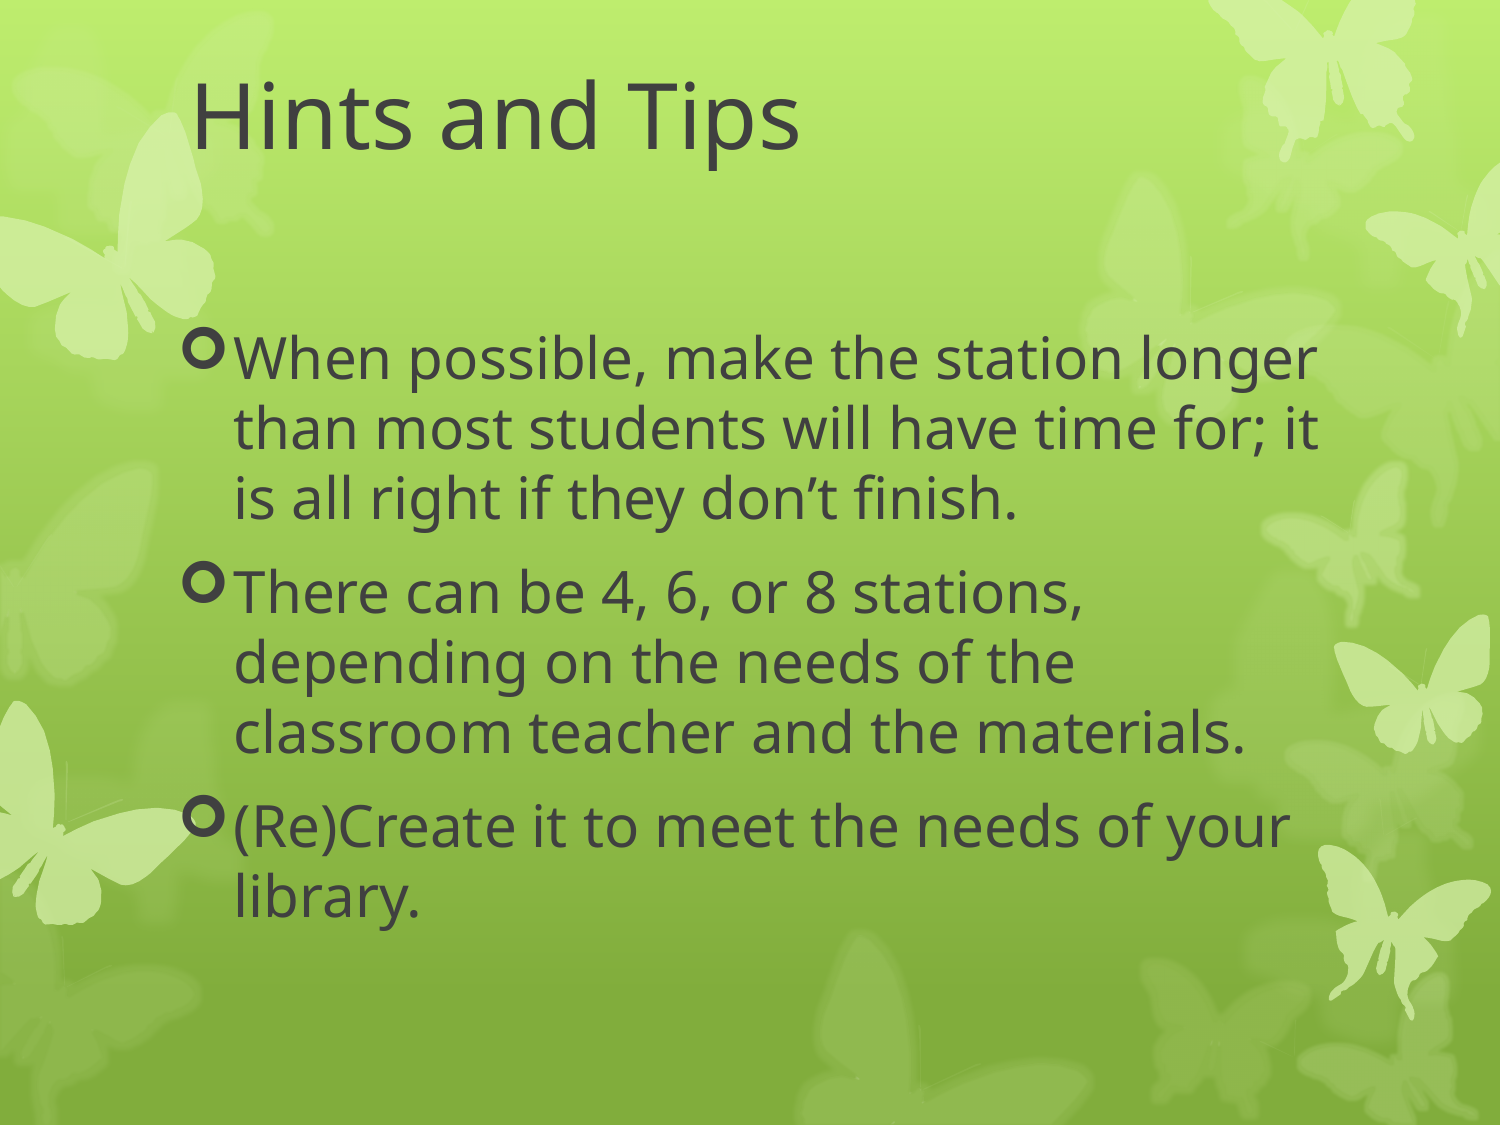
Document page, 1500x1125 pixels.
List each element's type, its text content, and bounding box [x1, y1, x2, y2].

title Hints and Tips [174, 37, 1344, 187]
list When possible, make the station longer than most students will have time for; it is all right if they don’t finish. There can be 4, 6, or 8 stations, depending on the needs of the classroom teacher and the materials. (Re)Create it to meet the needs of your library. [162, 187, 1350, 1063]
